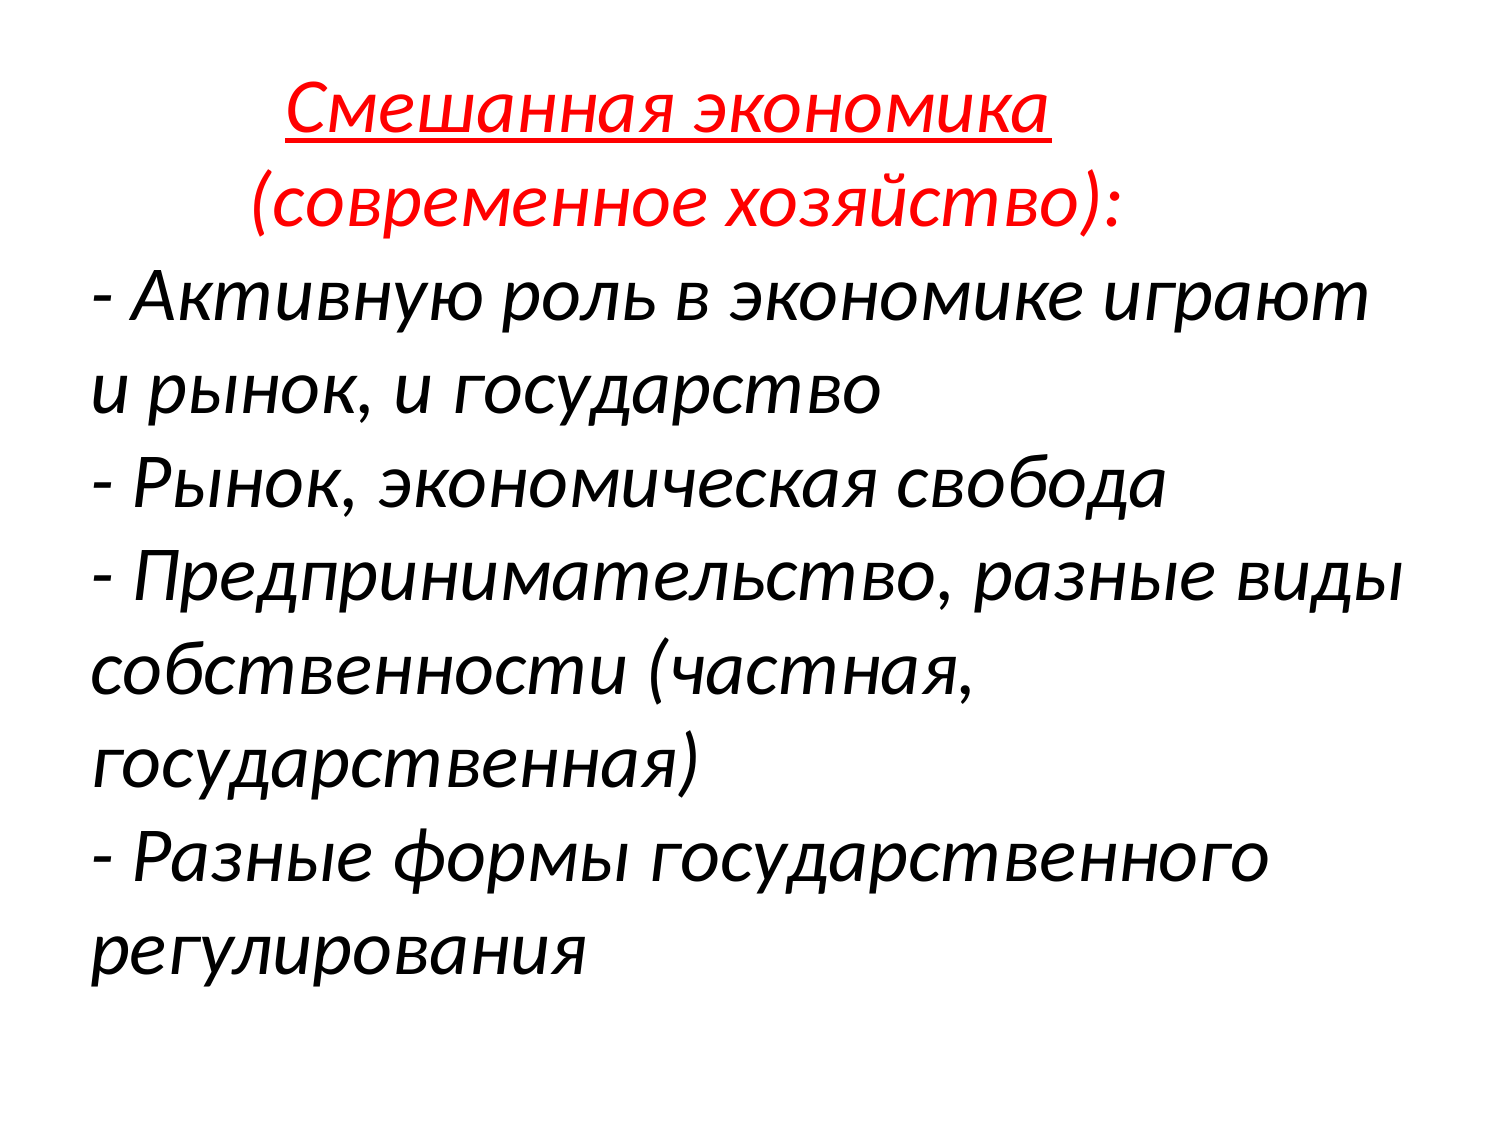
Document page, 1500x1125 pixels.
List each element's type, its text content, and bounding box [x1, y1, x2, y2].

title Смешанная экономика (современное хозяйство): - Активную роль в экономике играют и рынок, и государство - Рынок, экономическая свобода - Предпринимательство, разные виды собственности (частная, государственная) - Разные формы государственного регулирования [75, 45, 1425, 1094]
